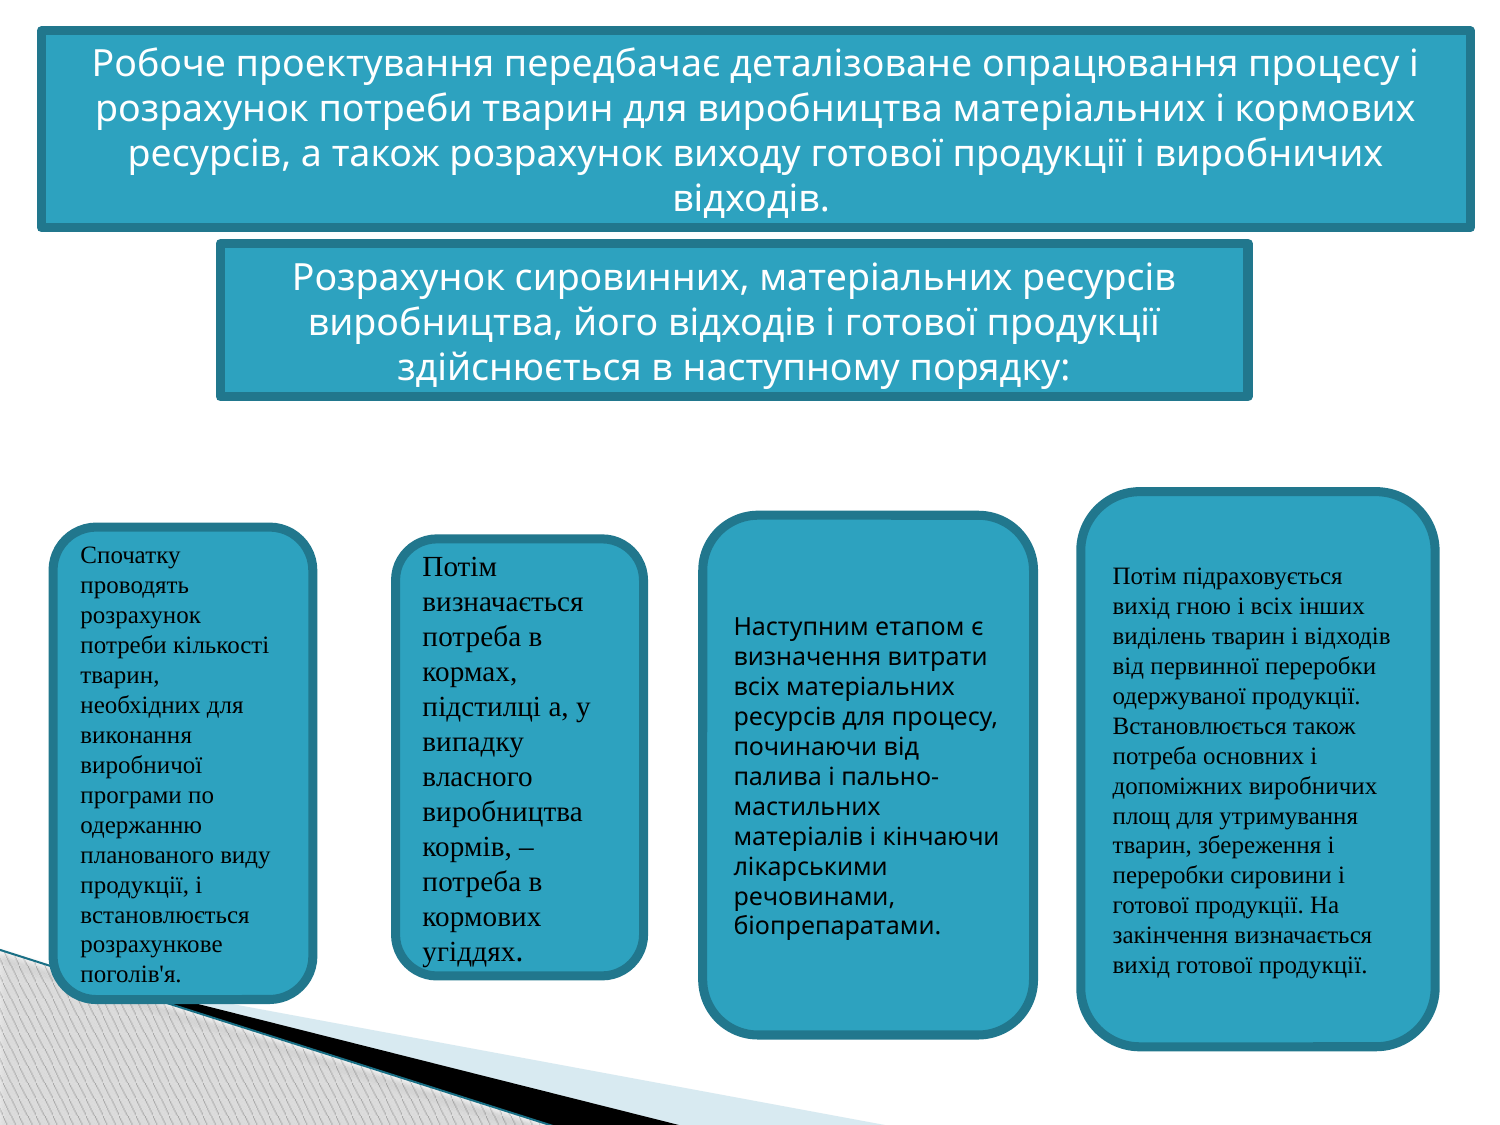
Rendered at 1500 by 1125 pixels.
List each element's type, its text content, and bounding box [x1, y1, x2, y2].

text_box Наступним етапом є визначення витрати всіх матеріальних ресурсів для процесу, починаючи від палива і пально-мастильних матеріалів і кінчаючи лікарськими речовинами, біопрепаратами. [698, 510, 1039, 1040]
text_box Розрахунок сировинних, матеріальних ресурсів виробництва, його відходів і готової продукції здійснюється в наступному порядку: [216, 239, 1253, 401]
text_box Робоче проектування передбачає деталізоване опрацювання процесу і розрахунок потреби тварин для виробництва матеріальних і кормових ресурсів, а також розрахунок виходу готової продукції і виробничих відходів. [37, 26, 1475, 232]
text_box Потім визначається потреба в кормах, підстилці а, у випадку власного виробництва кормів, – потреба в кормових угіддях. [391, 534, 649, 981]
text_box Спочатку проводять розрахунок потреби кількості тварин, необхідних для виконання виробничої програми по одержанню планованого виду продукції, і встановлюється розрахункове поголів'я. [48, 522, 318, 1005]
text_box Потім підраховується вихід гною і всіх інших виділень тварин і відходів від первинної переробки одержуваної продукції. Встановлюється також потреба основних і допоміжних виробничих площ для утримування тварин, збереження і переробки сировини і готової продукції. На закінчення визначається вихід готової продукції. [1076, 487, 1440, 1052]
